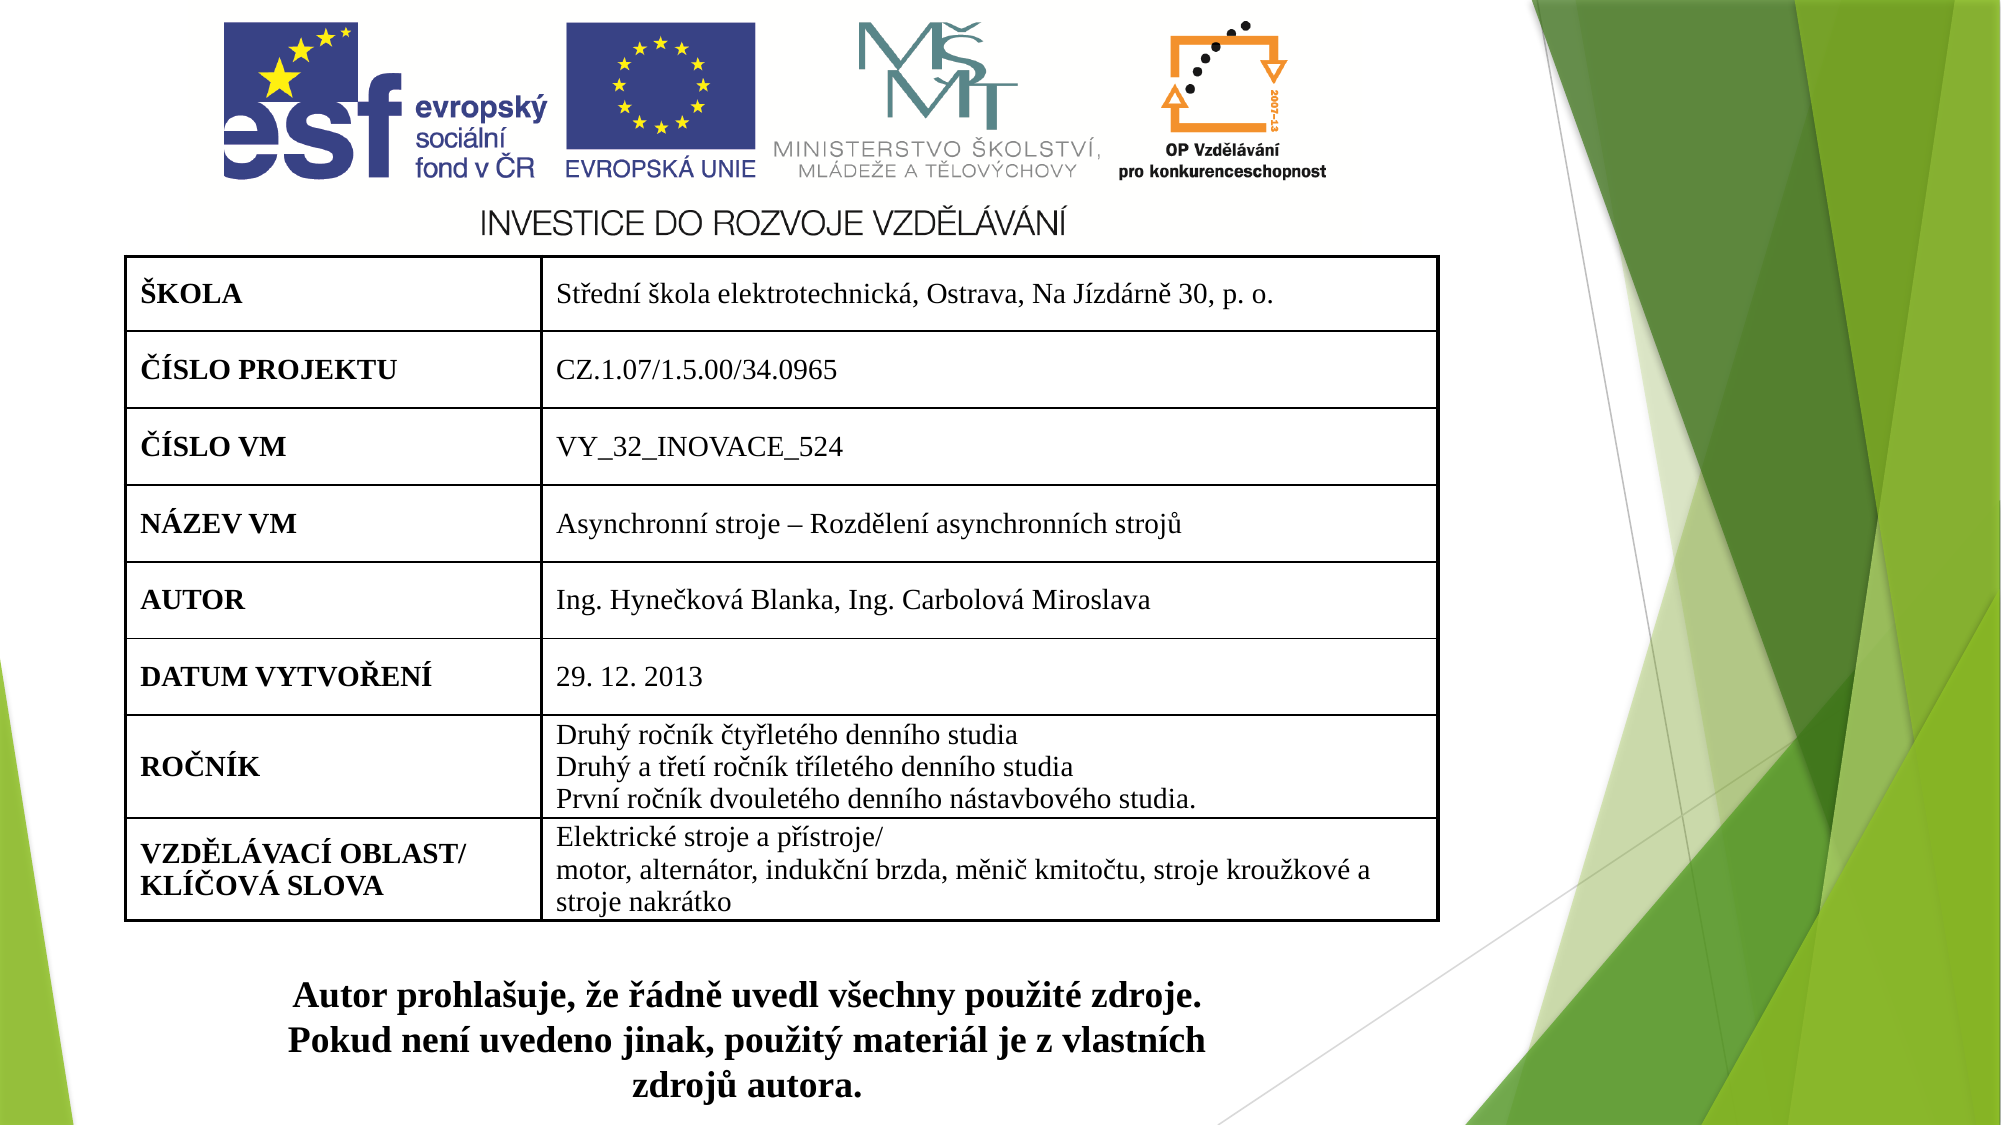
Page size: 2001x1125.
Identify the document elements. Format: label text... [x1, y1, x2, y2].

table_cell CZ.1.07/1.5.00/34.0965 [543, 332, 1436, 407]
table_cell AUTOR [127, 563, 540, 638]
table_cell VZDĚLÁVACÍ OBLAST/ KLÍČOVÁ SLOVA [127, 819, 540, 919]
table_cell ROČNÍK [127, 716, 540, 817]
table_cell VY_32_INOVACE_524 [543, 409, 1436, 484]
table_cell DATUM VYTVOŘENÍ [127, 639, 540, 714]
table_cell Druhý ročník čtyřletého denního studia Druhý a třetí ročník tříletého denního studia První ročník dvouletého denního nástavbového studia. [543, 716, 1436, 817]
table_cell ČÍSLO VM [127, 409, 540, 484]
text_box Autor prohlašuje, že řádně uvedl všechny použité zdroje. Pokud není uvedeno jinak, použitý materiál je z vlastních zdrojů autora. [247, 962, 1248, 1113]
picture [187, 0, 1363, 257]
table_cell Elektrické stroje a přístroje/ motor, alternátor, indukční brzda, měnič kmitočtu, stroje kroužkové a stroje nakrátko [543, 819, 1436, 919]
table_cell Asynchronní stroje – Rozdělení asynchronních strojů [543, 486, 1436, 561]
table_cell 29. 12. 2013 [543, 639, 1436, 714]
table_cell NÁZEV VM [127, 486, 540, 561]
table_header ŠKOLA [127, 258, 540, 330]
table_cell ČÍSLO PROJEKTU [127, 332, 540, 407]
table_header Střední škola elektrotechnická, Ostrava, Na Jízdárně 30, p. o. [543, 258, 1436, 330]
table_cell Ing. Hynečková Blanka, Ing. Carbolová Miroslava [543, 563, 1436, 638]
